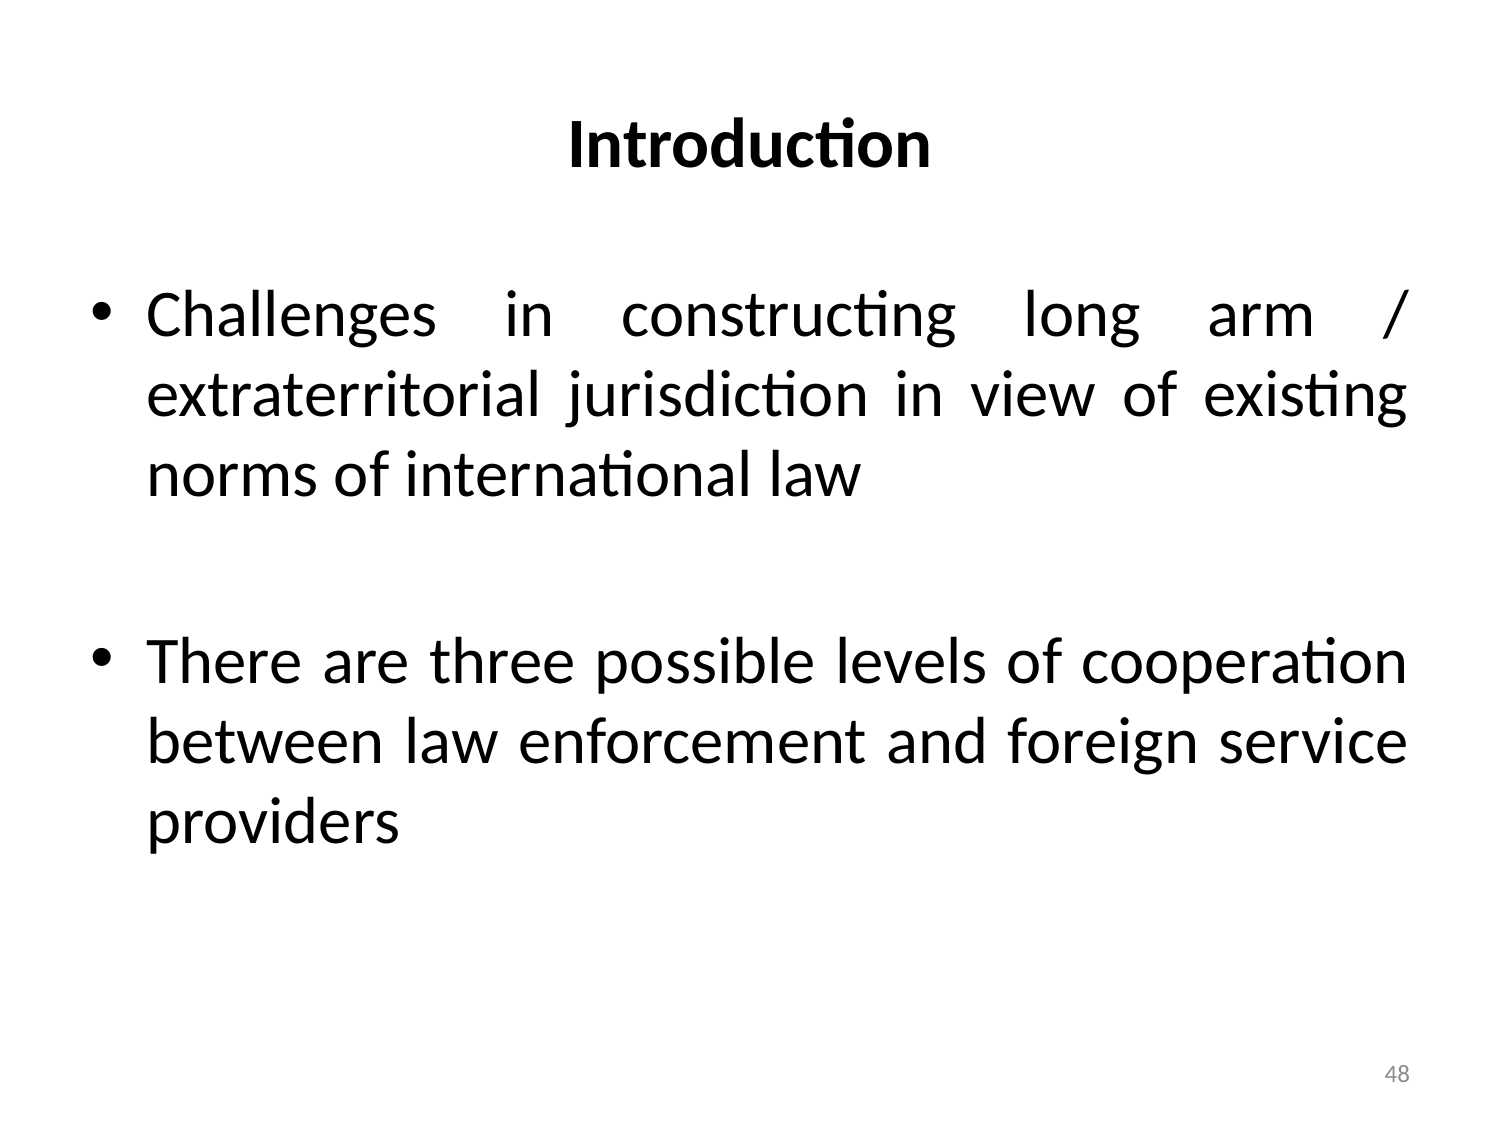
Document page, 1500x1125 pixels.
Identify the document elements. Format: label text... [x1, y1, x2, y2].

title Introduction [75, 45, 1425, 233]
list Challenges in constructing long arm / extraterritorial jurisdiction in view of existing norms of international law There are three possible levels of cooperation between law enforcement and foreign service providers [75, 262, 1425, 1005]
slide_number 48 [1074, 1042, 1425, 1103]
